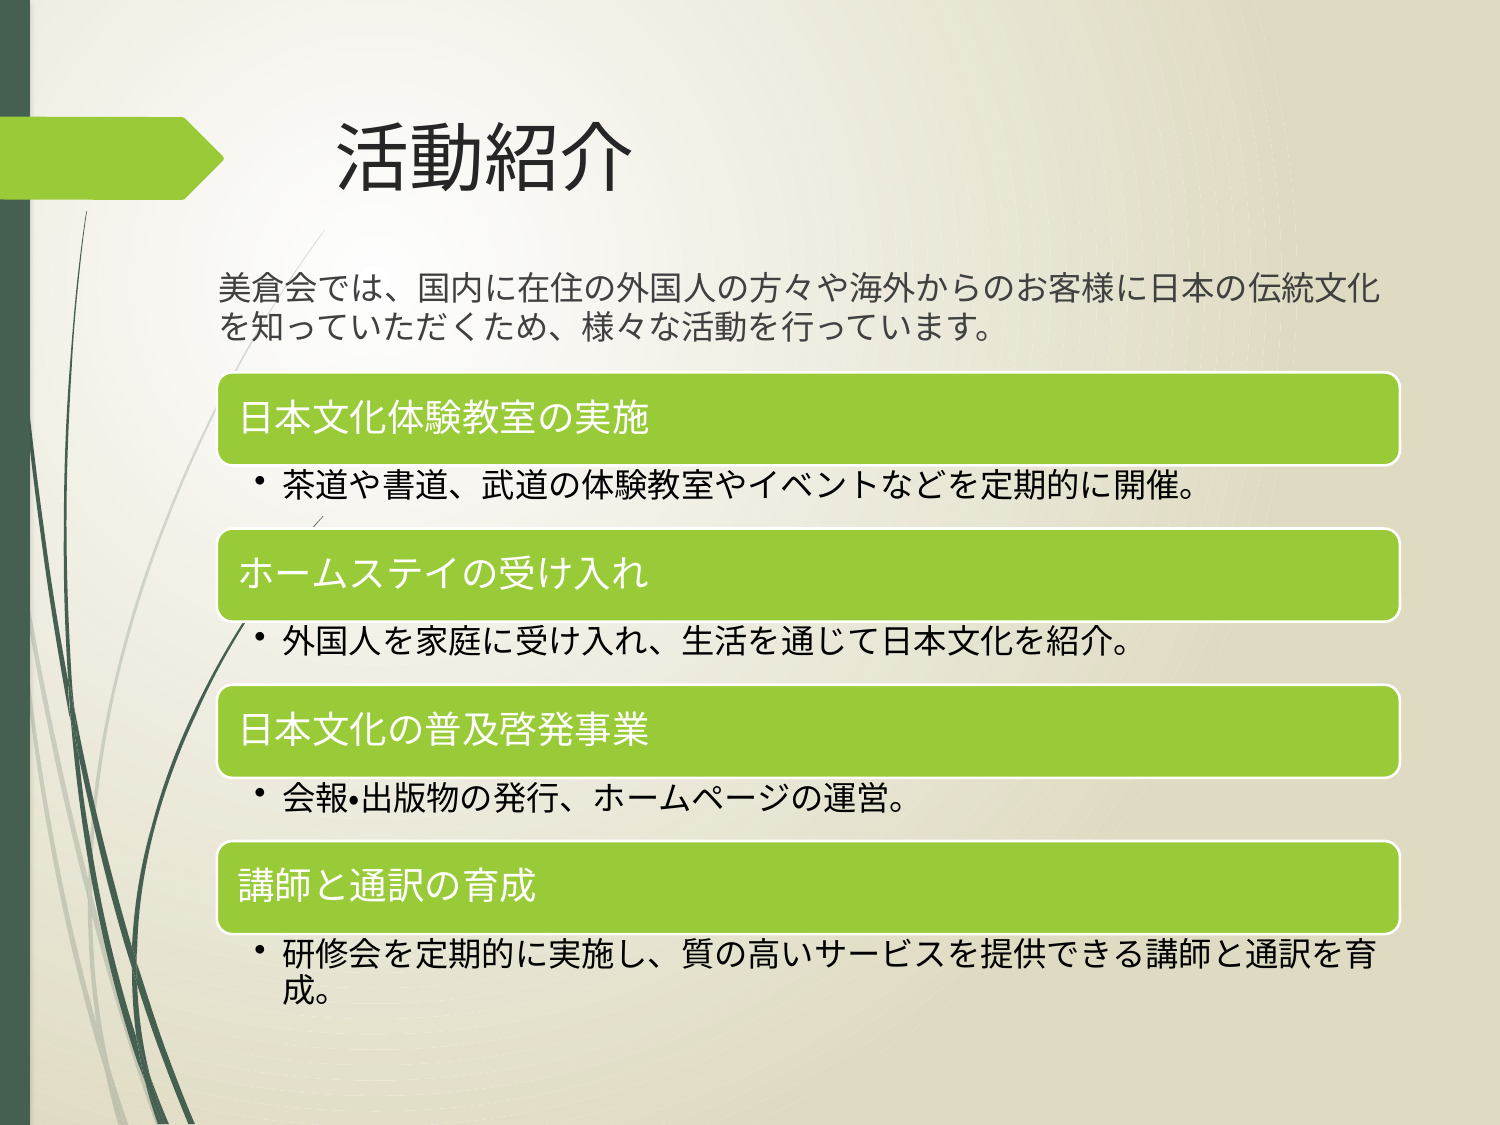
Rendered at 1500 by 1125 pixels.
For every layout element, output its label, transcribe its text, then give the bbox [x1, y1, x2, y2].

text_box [216, 371, 1401, 1055]
list 美倉会では、国内に在住の外国人の方々や海外からのお客様に日本の伝統文化を知っていただくため、様々な活動を行っています。 [203, 259, 1405, 362]
title 活動紹介 [319, 102, 1400, 259]
